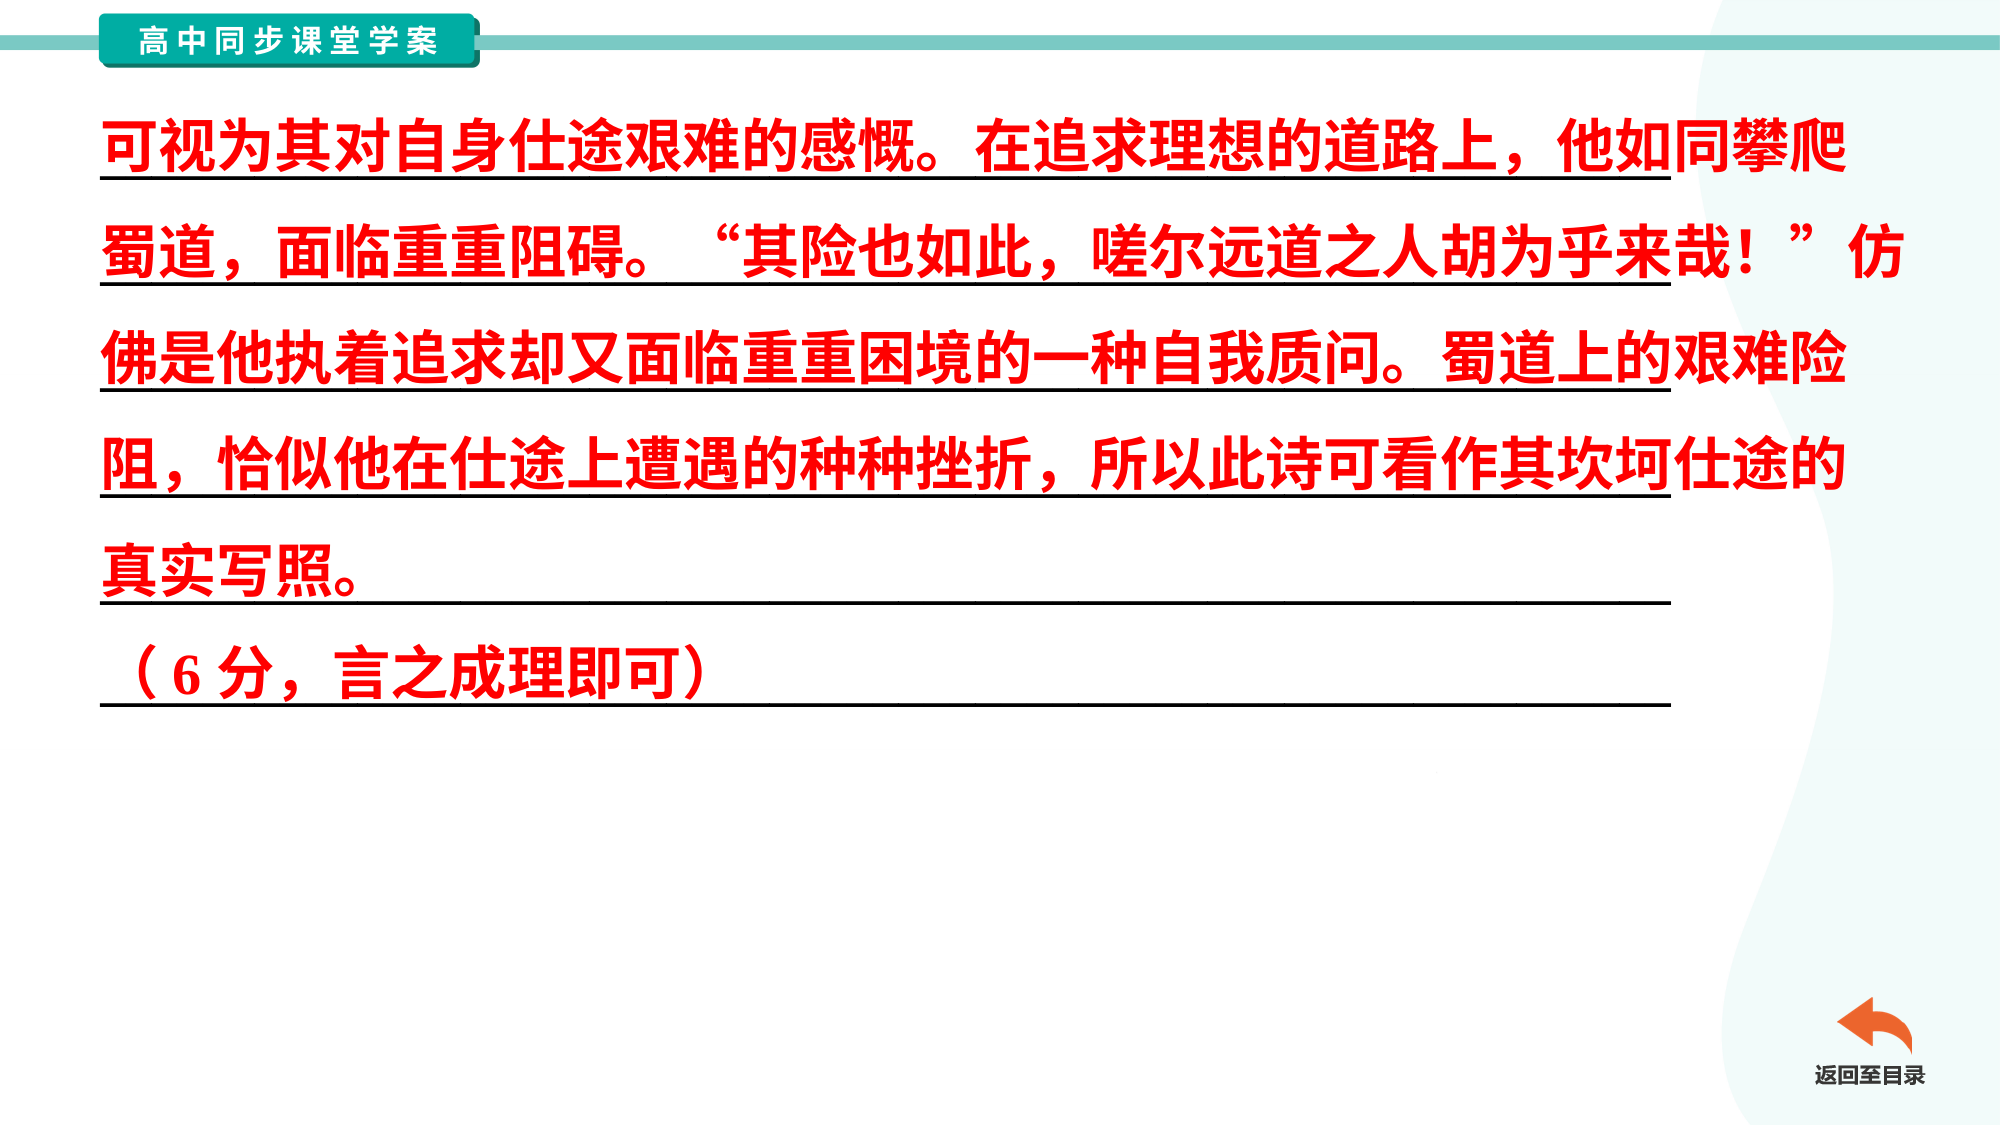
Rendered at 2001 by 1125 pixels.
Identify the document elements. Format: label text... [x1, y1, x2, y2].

text_box 可视为其对自身仕途艰难的感慨。在追求理想的道路上，他如同攀爬 蜀道，面临重重阻碍。“其险也如此，嗟尔远道之人胡为乎来哉！”仿 佛是他执着追求却又面临重重困境的一种自我质问。蜀道上的艰难险 阻，恰似他在仕途上遭遇的种种挫折，所以此诗可看作其坎坷仕途的 真实写照。 （6分，言之成理即可） [100, 72, 1899, 695]
picture [0, 0, 2000, 1125]
